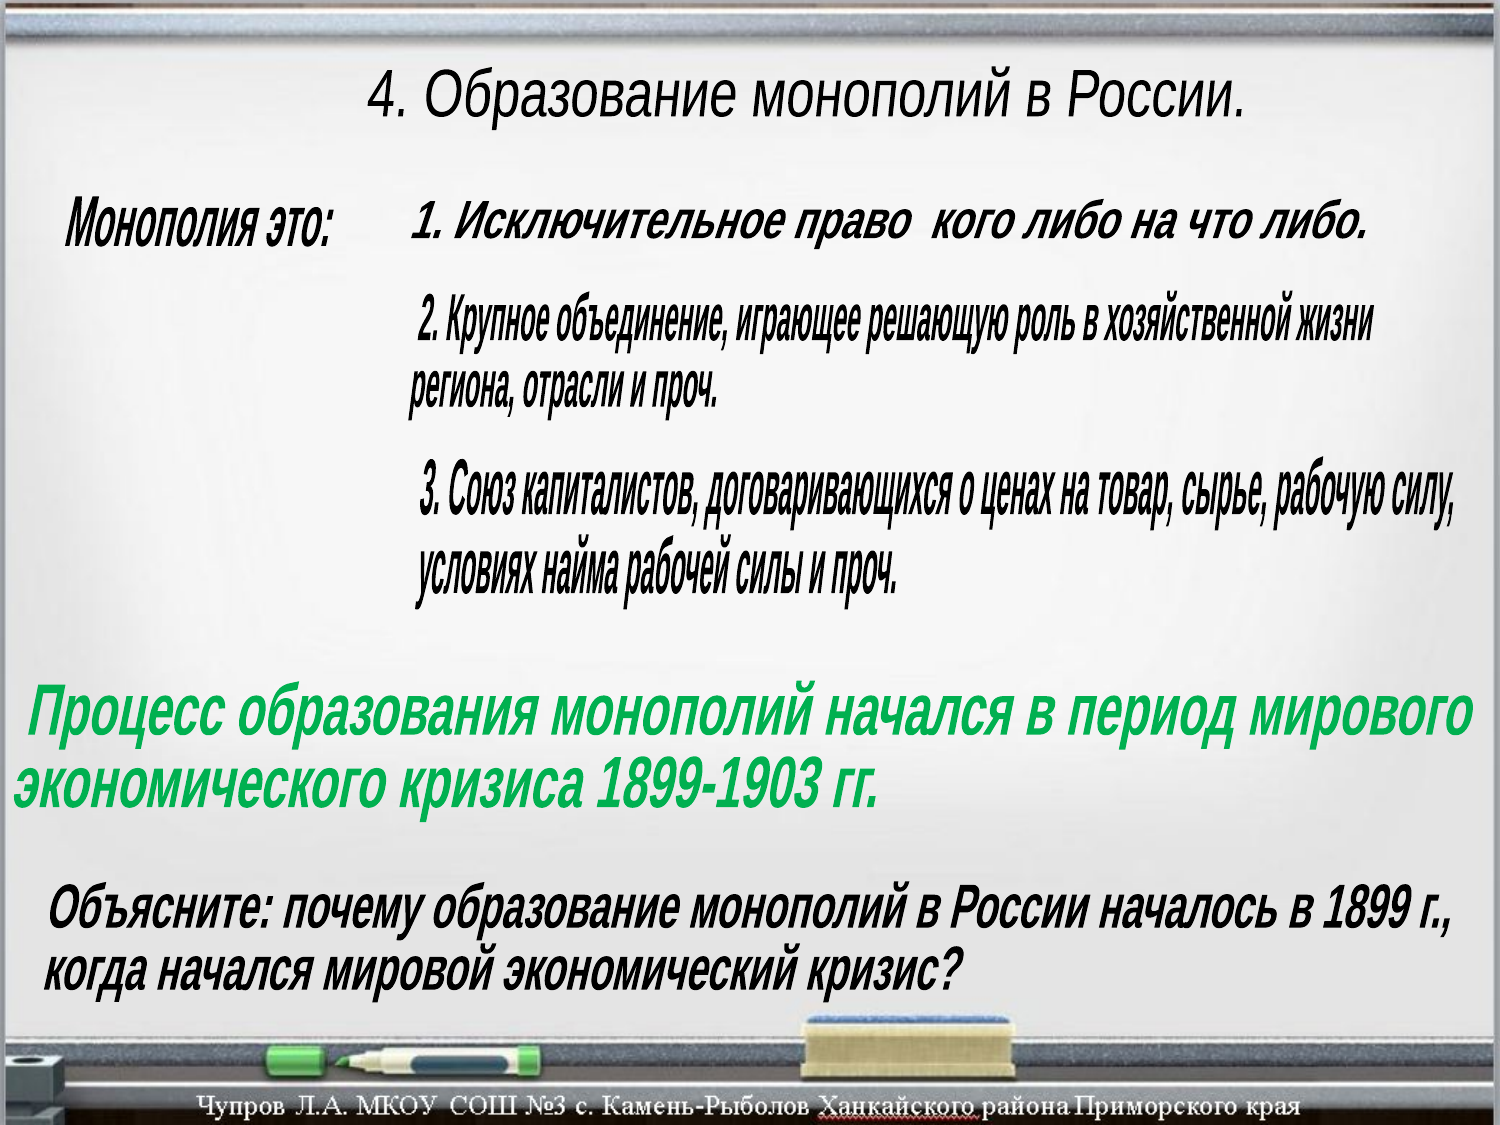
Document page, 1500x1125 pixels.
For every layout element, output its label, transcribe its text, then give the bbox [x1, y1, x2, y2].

text_box 2. Крупное объединение, играющее решающую роль в хозяйственной жизни региона, отрасли и проч. [554, 289, 730, 356]
text_box 3. Союз капиталистов, договаривающихся о ценах на товар, сырье, рабочую силу, условиях найма рабочей силы и проч. [1390, 469, 1456, 533]
text_box 1. Исключительное право кого либо на что либо. [409, 199, 443, 241]
text_box 2. Крупное объединение, играющее решающую роль в хозяйственной жизни региона, отрасли и проч. [406, 368, 516, 423]
text_box 2. Крупное объединение, играющее решающую роль в хозяйственной жизни региона, отрасли и проч. [1101, 288, 1295, 343]
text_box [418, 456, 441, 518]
text_box 3. Союз капиталистов, договаривающихся о ценах на товар, сырье, рабочую силу, условиях найма рабочей силы и проч. [1271, 454, 1387, 533]
text_box 1. Исключительное право кого либо на что либо. [929, 207, 1018, 241]
text_box 3. Союз капиталистов, договаривающихся о ценах на товар, сырье, рабочую силу, условиях найма рабочей силы и проч. [539, 532, 621, 596]
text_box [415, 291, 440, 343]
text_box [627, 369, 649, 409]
text_box 2. Крупное объединение, играющее решающую роль в хозяйственной жизни региона, отрасли и проч. [444, 292, 552, 357]
text_box 2. Крупное объединение, играющее решающую роль в хозяйственной жизни региона, отрасли и проч. [650, 368, 719, 423]
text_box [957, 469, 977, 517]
picture [0, 0, 1500, 1125]
text_box 3. Союз капиталистов, договаривающихся о ценах на товар, сырье, рабочую силу, условиях найма рабочей силы и проч. [1096, 469, 1175, 533]
text_box 2. Крупное объединение, играющее решающую роль в хозяйственной жизни региона, отрасли и проч. [521, 368, 627, 423]
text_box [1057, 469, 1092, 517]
text_box 3. Союз капиталистов, договаривающихся о ценах на товар, сырье, рабочую силу, условиях найма рабочей силы и проч. [447, 456, 518, 517]
text_box 2. Крупное объединение, играющее решающую роль в хозяйственной жизни региона, отрасли и проч. [1293, 302, 1377, 343]
text_box 3. Союз капиталистов, договаривающихся о ценах на товар, сырье, рабочую силу, условиях найма рабочей силы и проч. [621, 469, 956, 612]
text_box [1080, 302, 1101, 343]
text_box 3. Союз капиталистов, договаривающихся о ценах на товар, сырье, рабочую силу, условиях найма рабочей силы и проч. [413, 548, 540, 612]
text_box 1. Исключительное право кого либо на что либо. [792, 207, 914, 252]
text_box 1. Исключительное право кого либо на что либо. [452, 199, 788, 241]
text_box 1. Исключительное право кого либо на что либо. [1019, 196, 1124, 241]
text_box 2. Крупное объединение, играющее решающую роль в хозяйственной жизни региона, отрасли и проч. [733, 302, 863, 357]
text_box 3. Союз капиталистов, договаривающихся о ценах на товар, сырье, рабочую силу, условиях найма рабочей силы и проч. [978, 469, 1058, 532]
text_box 1. Исключительное право кого либо на что либо. [1187, 207, 1255, 241]
text_box 3. Союз капиталистов, договаривающихся о ценах на товар, сырье, рабочую силу, условиях найма рабочей силы и проч. [519, 469, 700, 529]
text_box 1. Исключительное право кого либо на что либо. [1128, 207, 1180, 241]
text_box 3. Союз капиталистов, договаривающихся о ценах на товар, сырье, рабочую силу, условиях найма рабочей силы и проч. [1180, 469, 1269, 533]
text_box 2. Крупное объединение, играющее решающую роль в хозяйственной жизни региона, отрасли и проч. [1011, 302, 1077, 357]
text_box 1. Исключительное право кого либо на что либо. [1257, 196, 1368, 241]
text_box 2. Крупное объединение, играющее решающую роль в хозяйственной жизни региона, отрасли и проч. [863, 302, 1011, 357]
